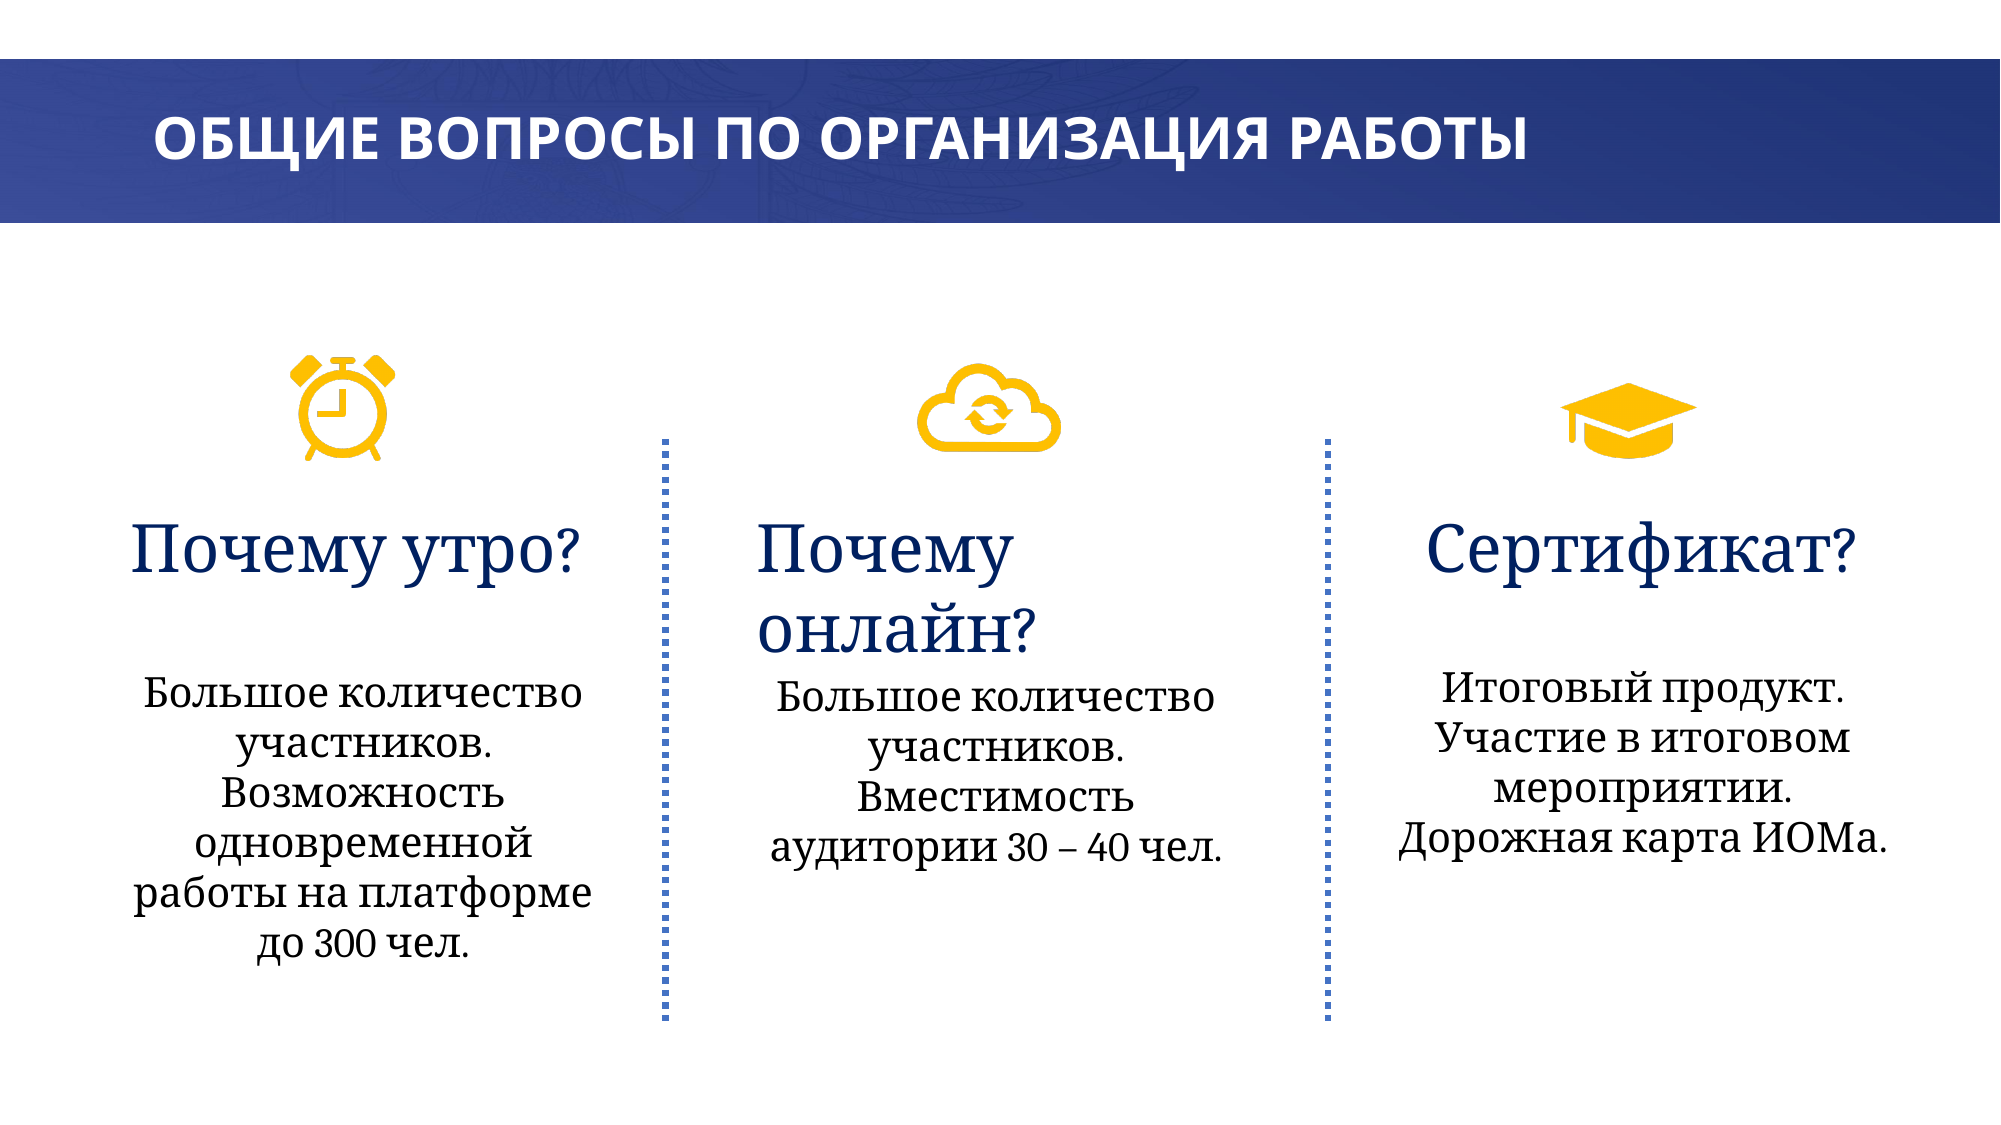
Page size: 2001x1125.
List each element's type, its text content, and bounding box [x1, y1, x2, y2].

text_box Большое количество участников. Вместимость аудитории 30 – 40 чел. [742, 662, 1250, 878]
picture [913, 332, 1064, 483]
text_box Почему утро? Большое количество участников. Возможность одновременной работы на платформе до 300 чел. [115, 498, 611, 974]
text_box Сертификат? [1410, 498, 1876, 594]
text_box Почему онлайн? [742, 498, 1302, 674]
text_box Итоговый продукт. Участие в итоговом мероприятии. Дорожная карта ИОМа. [1378, 653, 1907, 869]
picture [267, 332, 418, 483]
picture [1553, 345, 1704, 496]
picture [0, 59, 2000, 223]
